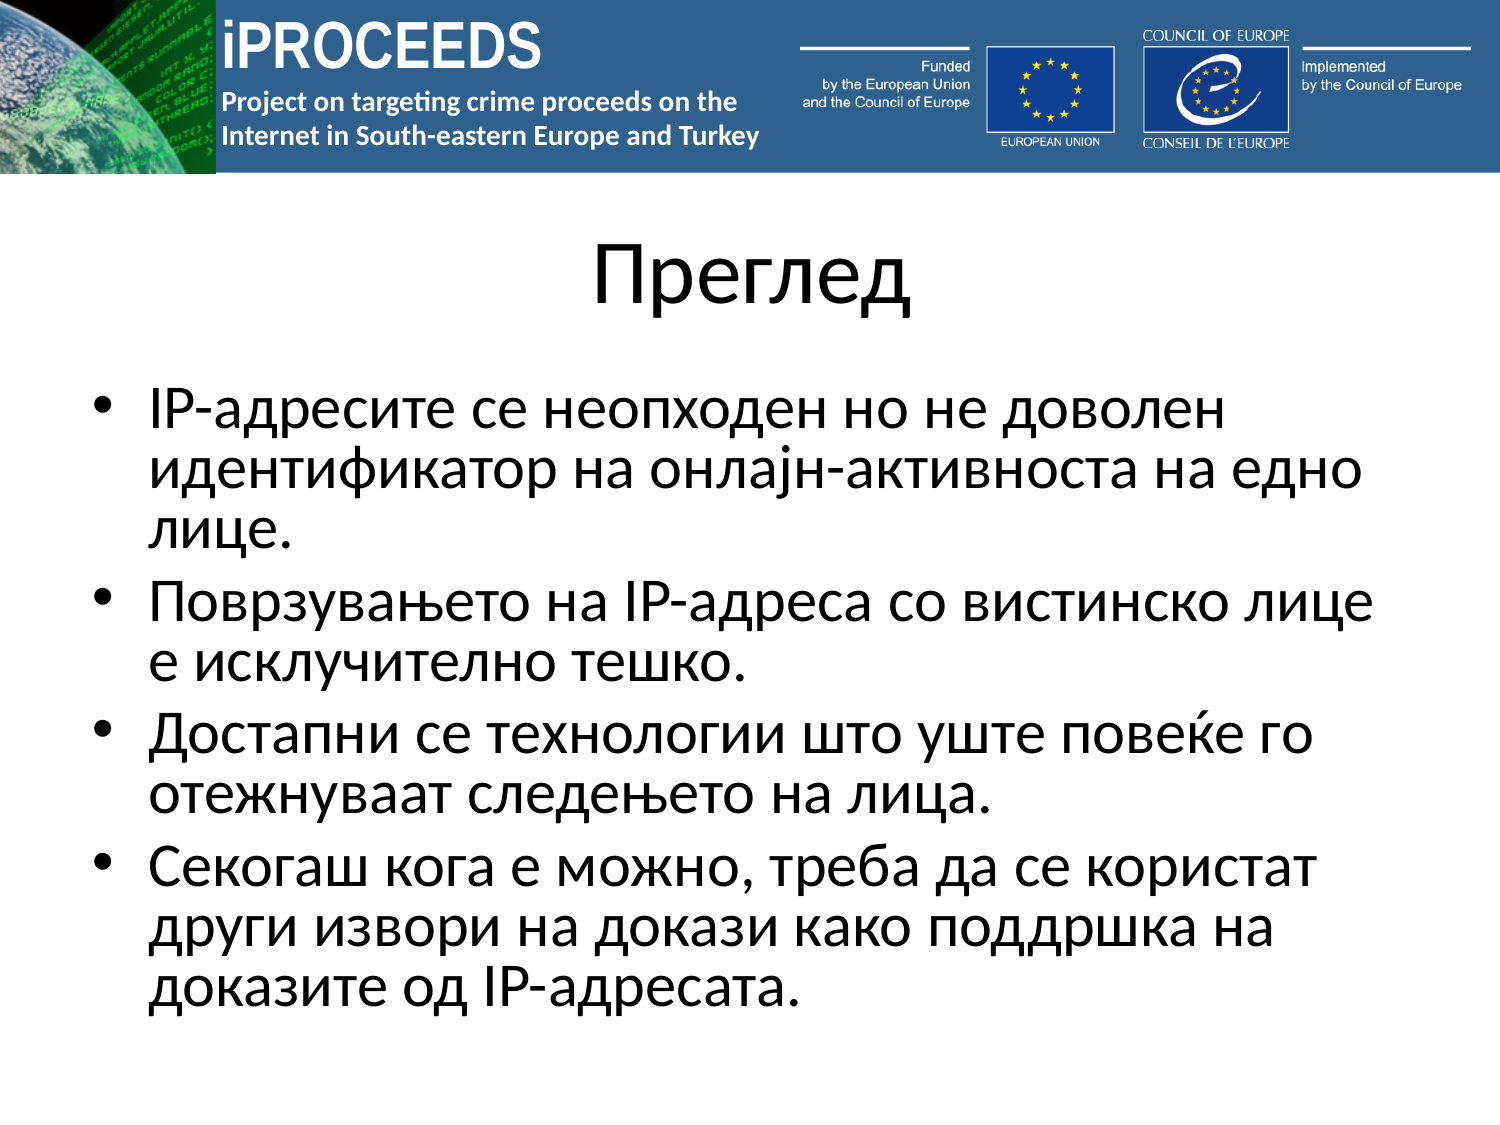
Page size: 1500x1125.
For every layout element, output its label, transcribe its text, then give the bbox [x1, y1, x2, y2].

title Преглед [76, 172, 1427, 361]
list IP-адресите се неопходен но не доволен идентификатор на онлајн-активноста на едно лице. Поврзувањето на IP-адреса со вистинско лице е исклучително тешко. Достапни се технологии што уште повеќе го отежнуваат следењето на лица. Секогаш кога е можно, треба да се користат други извори на докази како поддршка на доказите од IP-адресата. [76, 373, 1427, 1017]
picture [800, 30, 1471, 148]
picture [0, 0, 216, 174]
